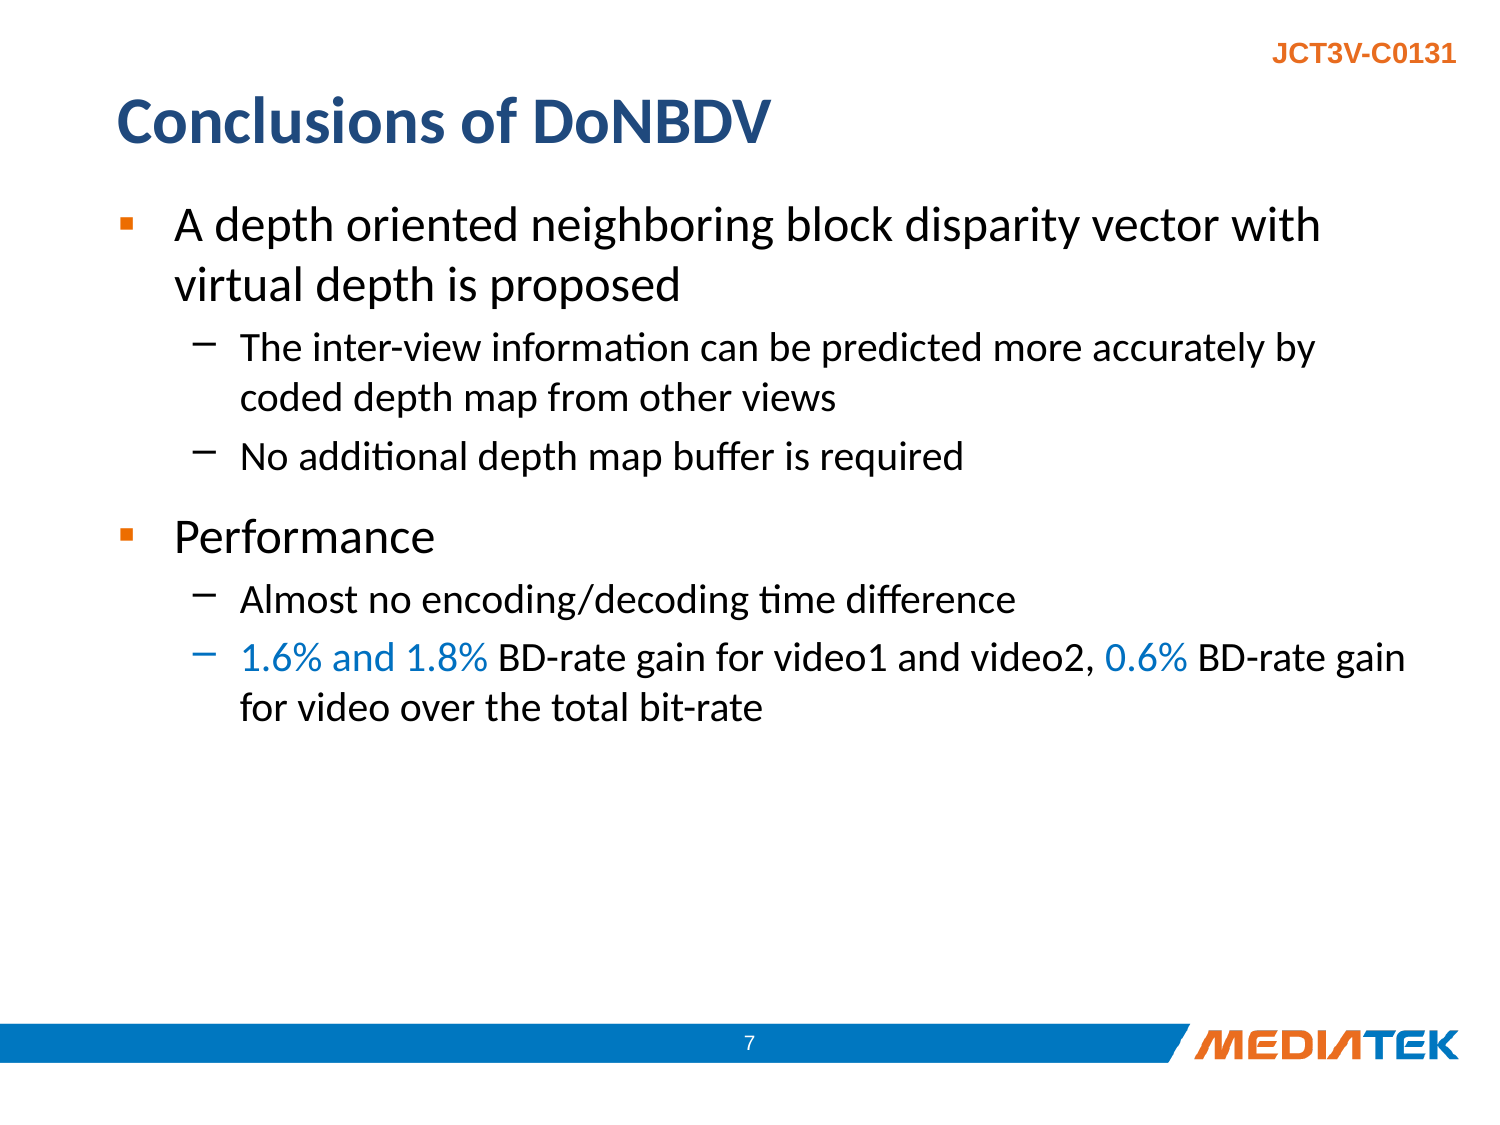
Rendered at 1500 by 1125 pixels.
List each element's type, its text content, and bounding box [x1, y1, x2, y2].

picture [789, 1023, 1459, 1063]
title Conclusions of DoNBDV [101, 62, 1425, 172]
picture [0, 1023, 711, 1063]
slide_number 6 [711, 1022, 789, 1090]
list A depth oriented neighboring block disparity vector with virtual depth is proposed The inter-view information can be predicted more accurately by coded depth map from other views No additional depth map buffer is required Performance Almost no encoding/decoding time difference 1.6% and 1.8% BD-rate gain for video1 and video2, 0.6% BD-rate gain for video over the total bit-rate [102, 184, 1425, 998]
